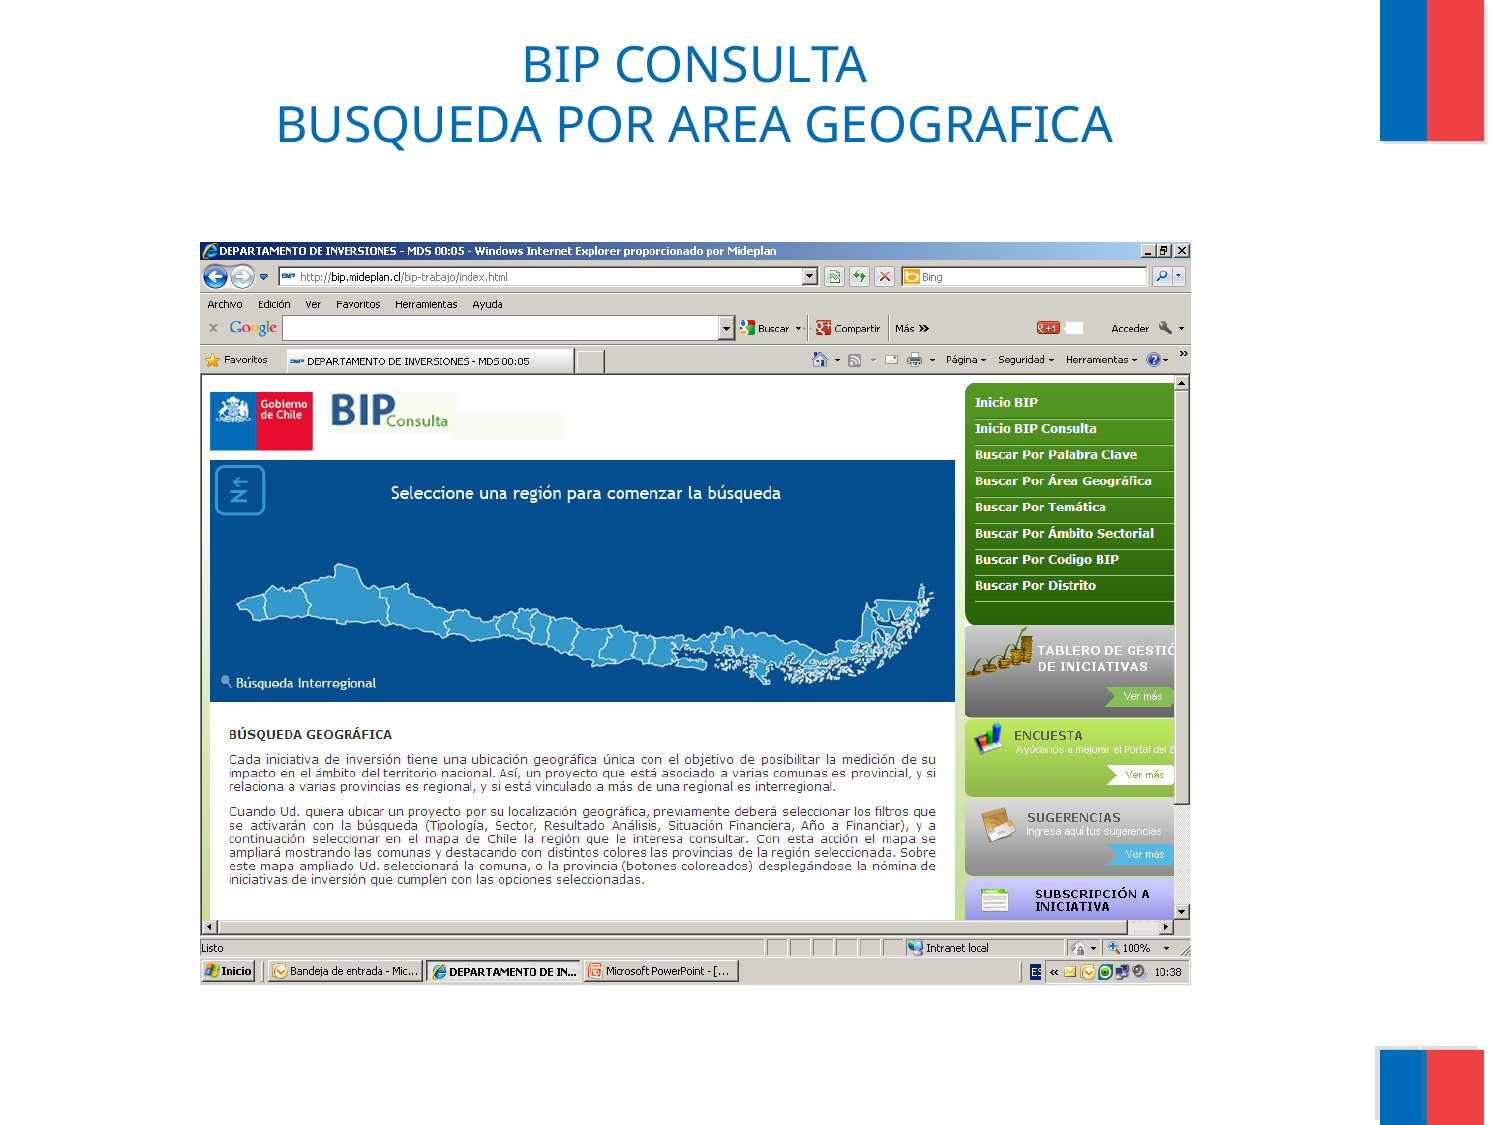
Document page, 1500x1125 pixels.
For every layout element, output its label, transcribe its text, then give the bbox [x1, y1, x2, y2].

title BIP CONSULTA BUSQUEDA POR AREA GEOGRAFICA [24, 24, 1365, 213]
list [200, 242, 1191, 986]
